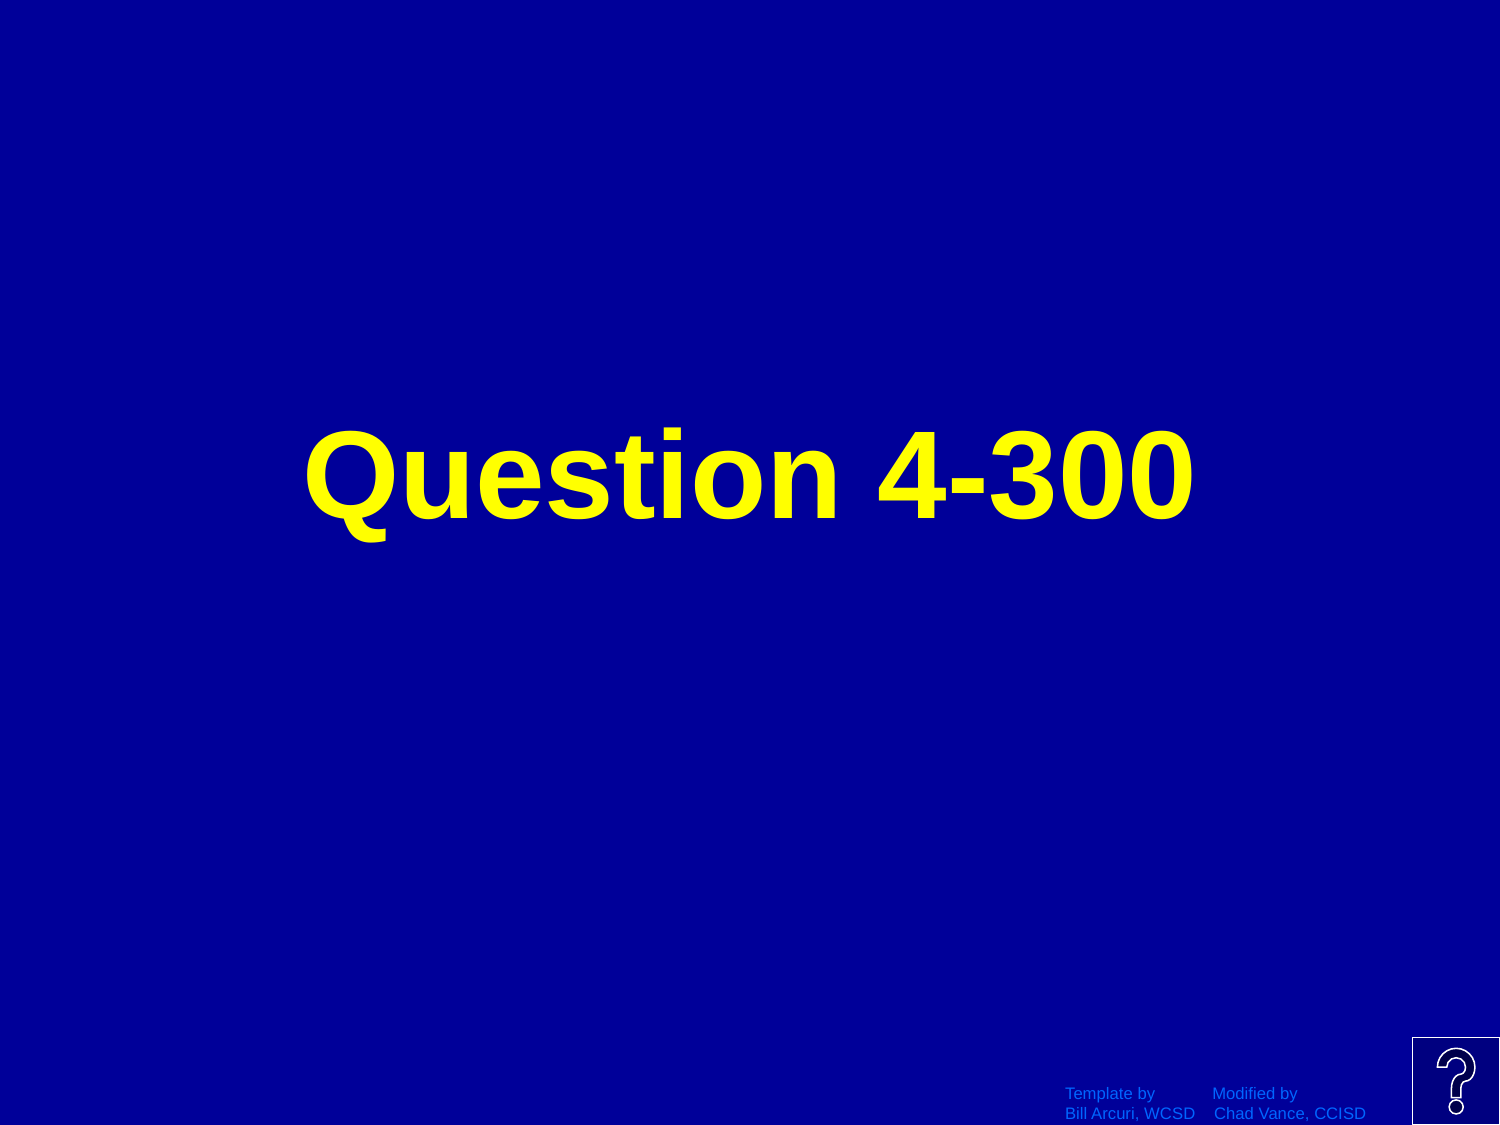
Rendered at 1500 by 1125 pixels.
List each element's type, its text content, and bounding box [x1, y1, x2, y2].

slide_number Template by Modified by Bill Arcuri, WCSD Chad Vance, CCISD [1049, 1074, 1412, 1125]
title Question 4-300 [112, 374, 1388, 563]
text_box [1412, 1037, 1500, 1125]
